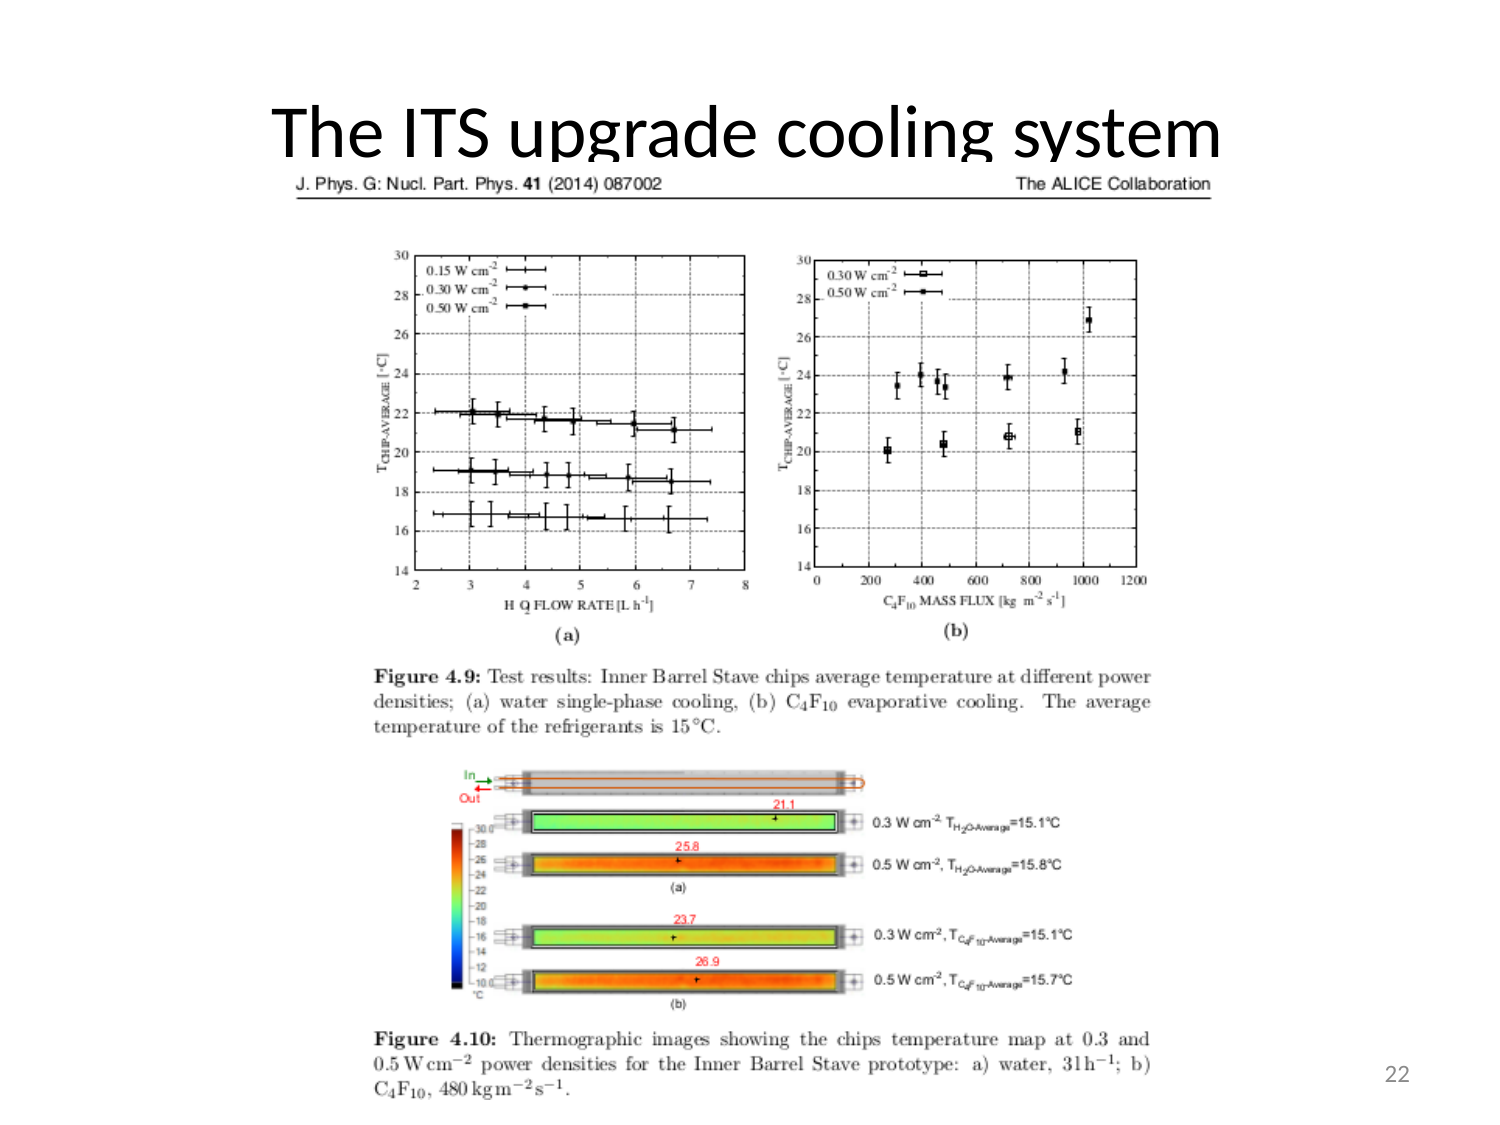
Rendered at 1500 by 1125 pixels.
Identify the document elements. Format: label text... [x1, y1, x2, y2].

slide_number 22 [1230, 1042, 1425, 1103]
picture [287, 162, 1227, 1100]
text_box The ITS upgrade cooling system [174, 74, 1338, 180]
